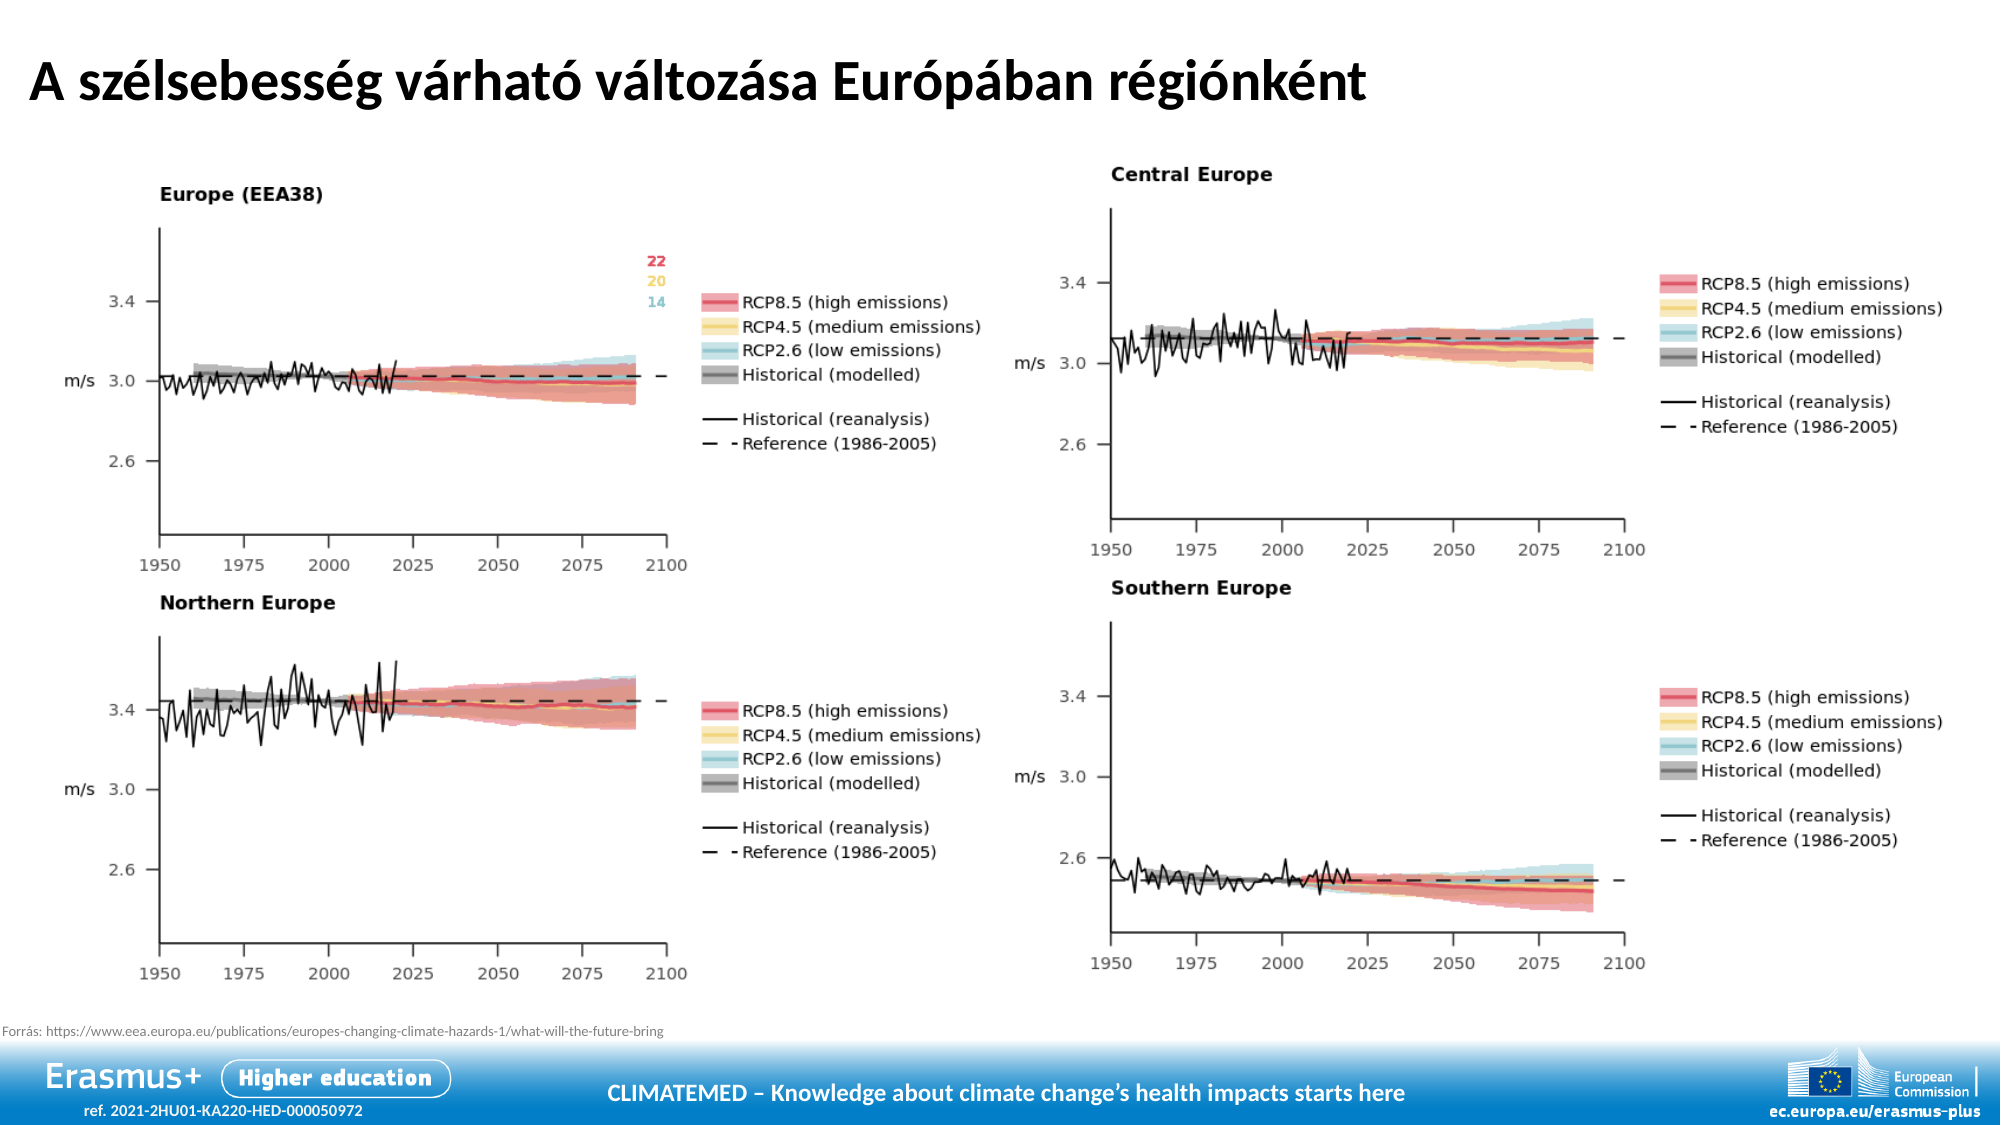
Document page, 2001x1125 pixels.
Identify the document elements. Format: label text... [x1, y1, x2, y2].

text_box Forrás: https://www.eea.europa.eu/publications/europes-changing-climate-hazards-1/what-will-the-future-bring [0, 1014, 786, 1047]
picture [0, 154, 2000, 1125]
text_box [56, 154, 991, 994]
title A szélsebesség várható változása Európában régiónként [14, 37, 2000, 127]
